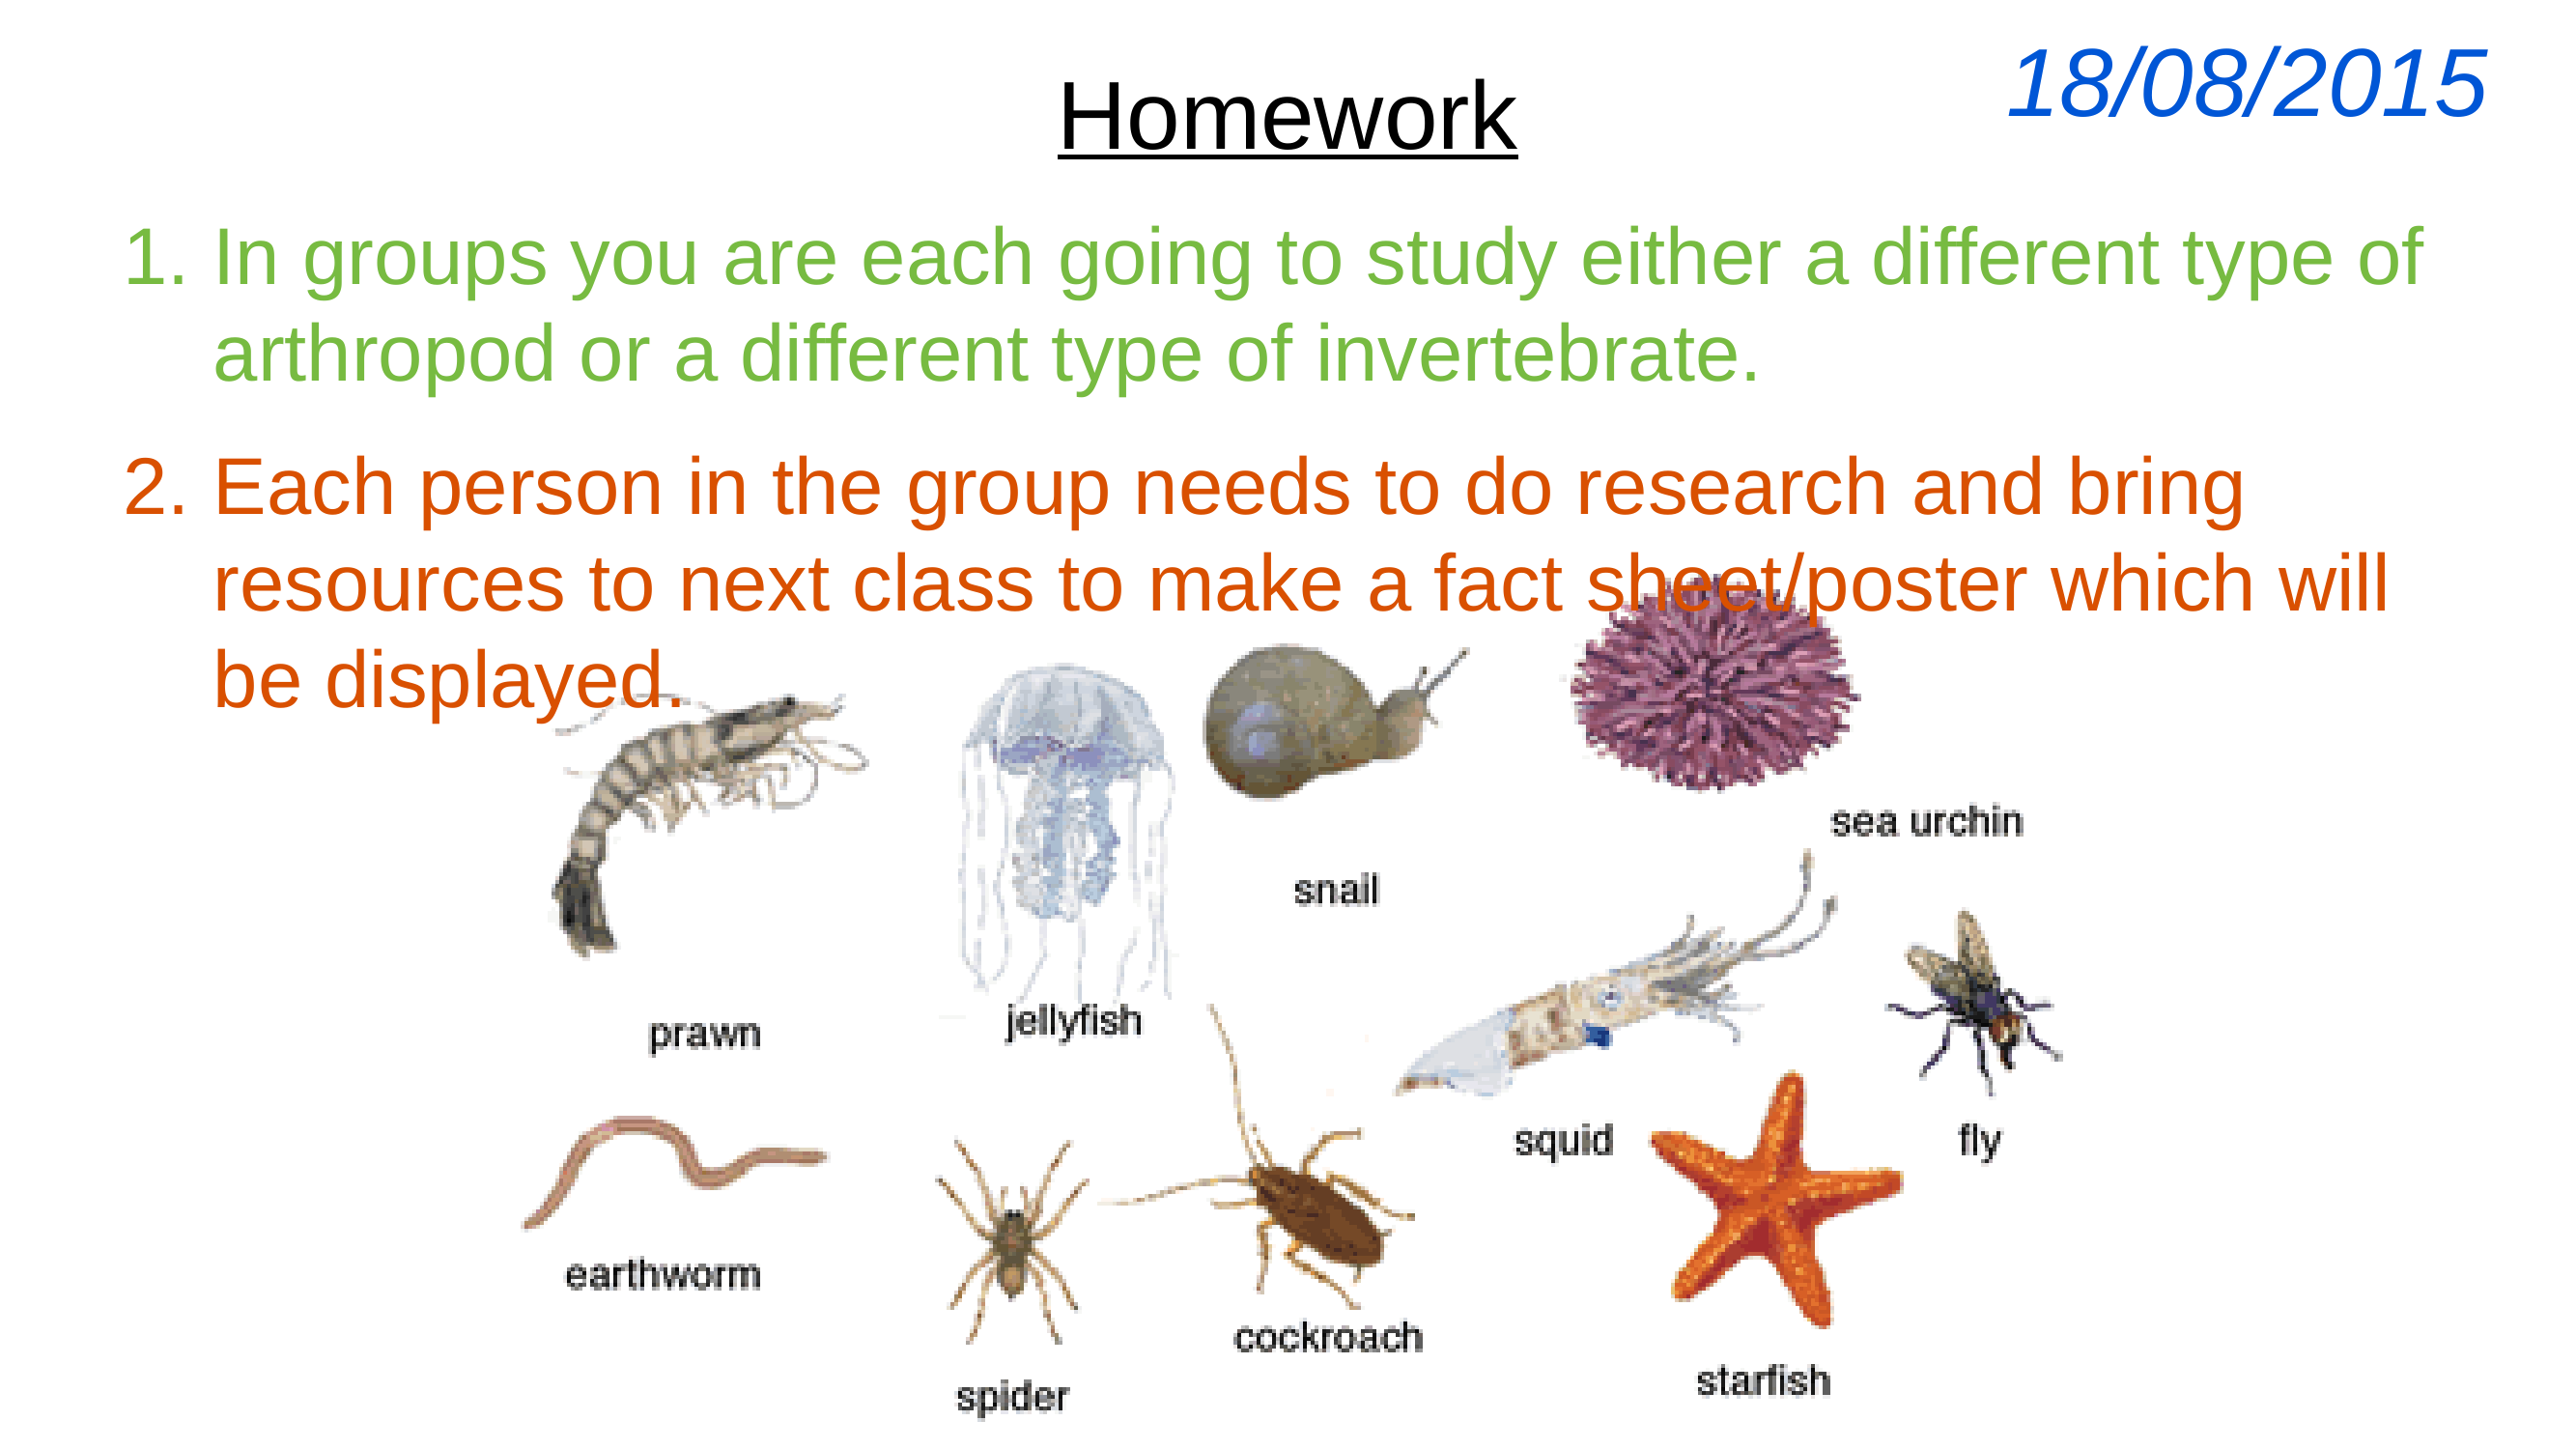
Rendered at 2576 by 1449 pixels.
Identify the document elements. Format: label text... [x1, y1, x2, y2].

table_header 18/08/2015 [1950, 13, 2545, 153]
picture [512, 562, 2063, 1428]
text_box Homework In groups you are each going to study either a different type of arthropod or a different type of invertebrate. Each person in the group needs to do research and bring resources to next class to make a fact sheet/poster which will be displayed. [123, 52, 2453, 1178]
